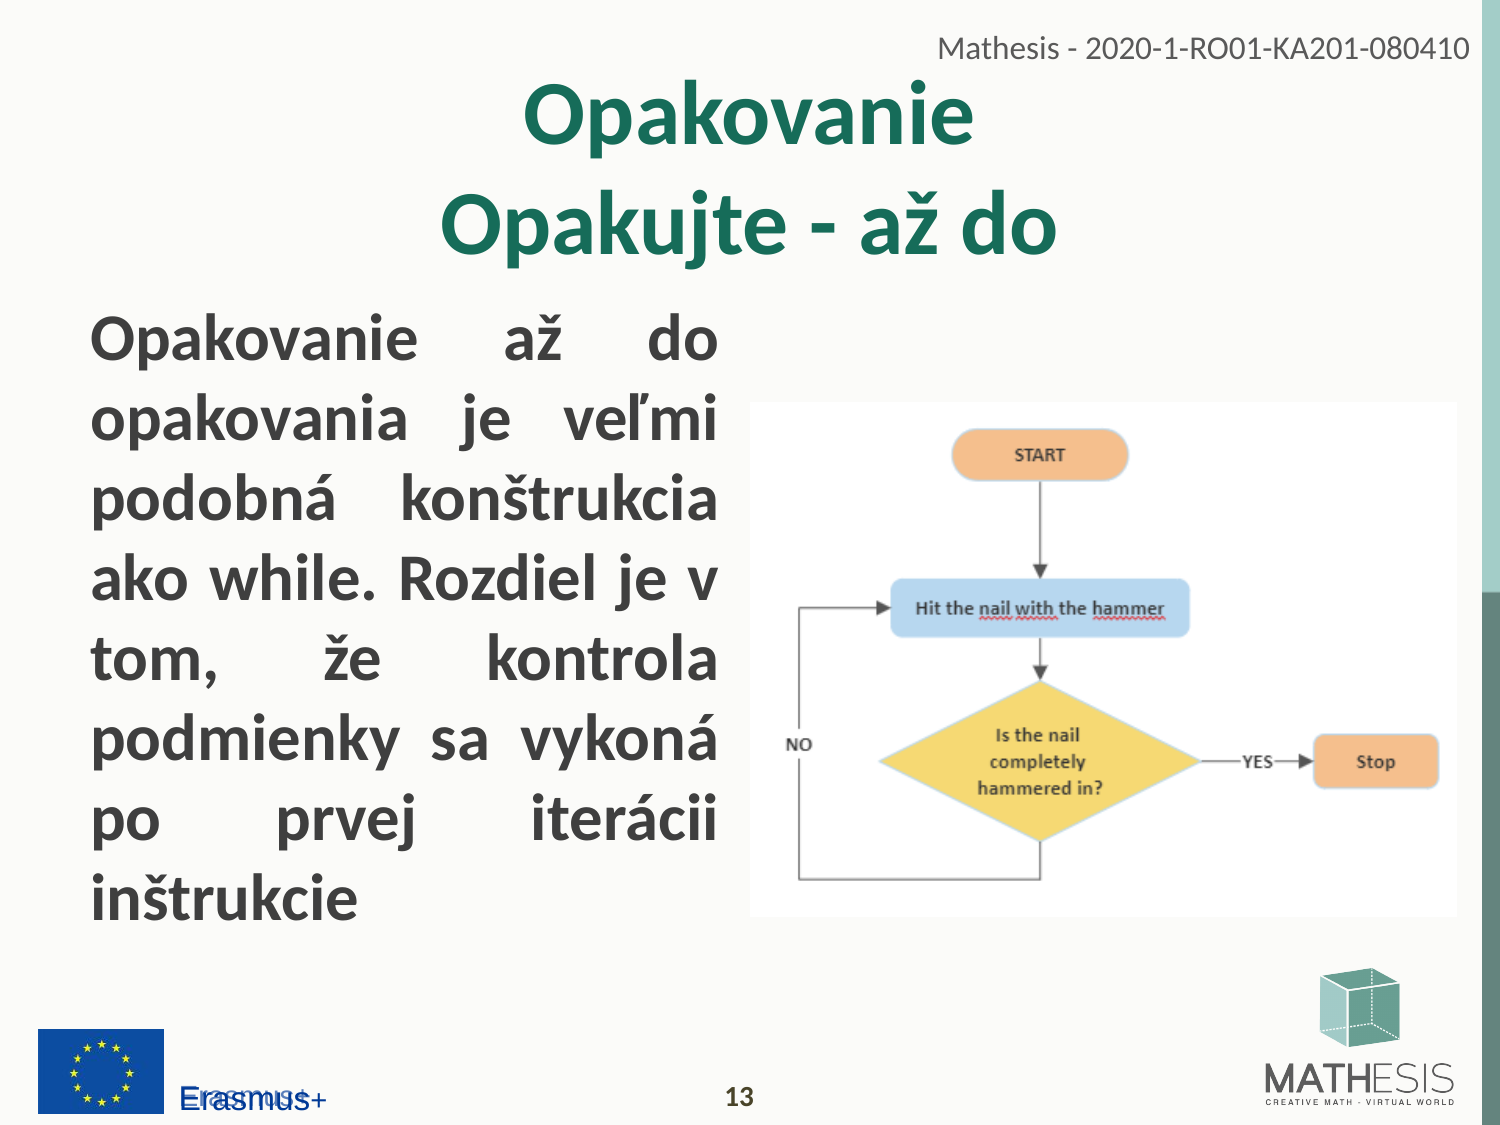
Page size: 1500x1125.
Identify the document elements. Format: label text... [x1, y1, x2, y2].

title Opakovanie Opakujte - až do [75, 45, 1425, 233]
picture [38, 1029, 164, 1114]
picture [749, 402, 1457, 917]
list Opakovanie až do opakovania je veľmi podobná konštrukcia ako while. Rozdiel je v tom, že kontrola podmienky sa vykoná po prvej iterácii inštrukcie [75, 286, 735, 981]
